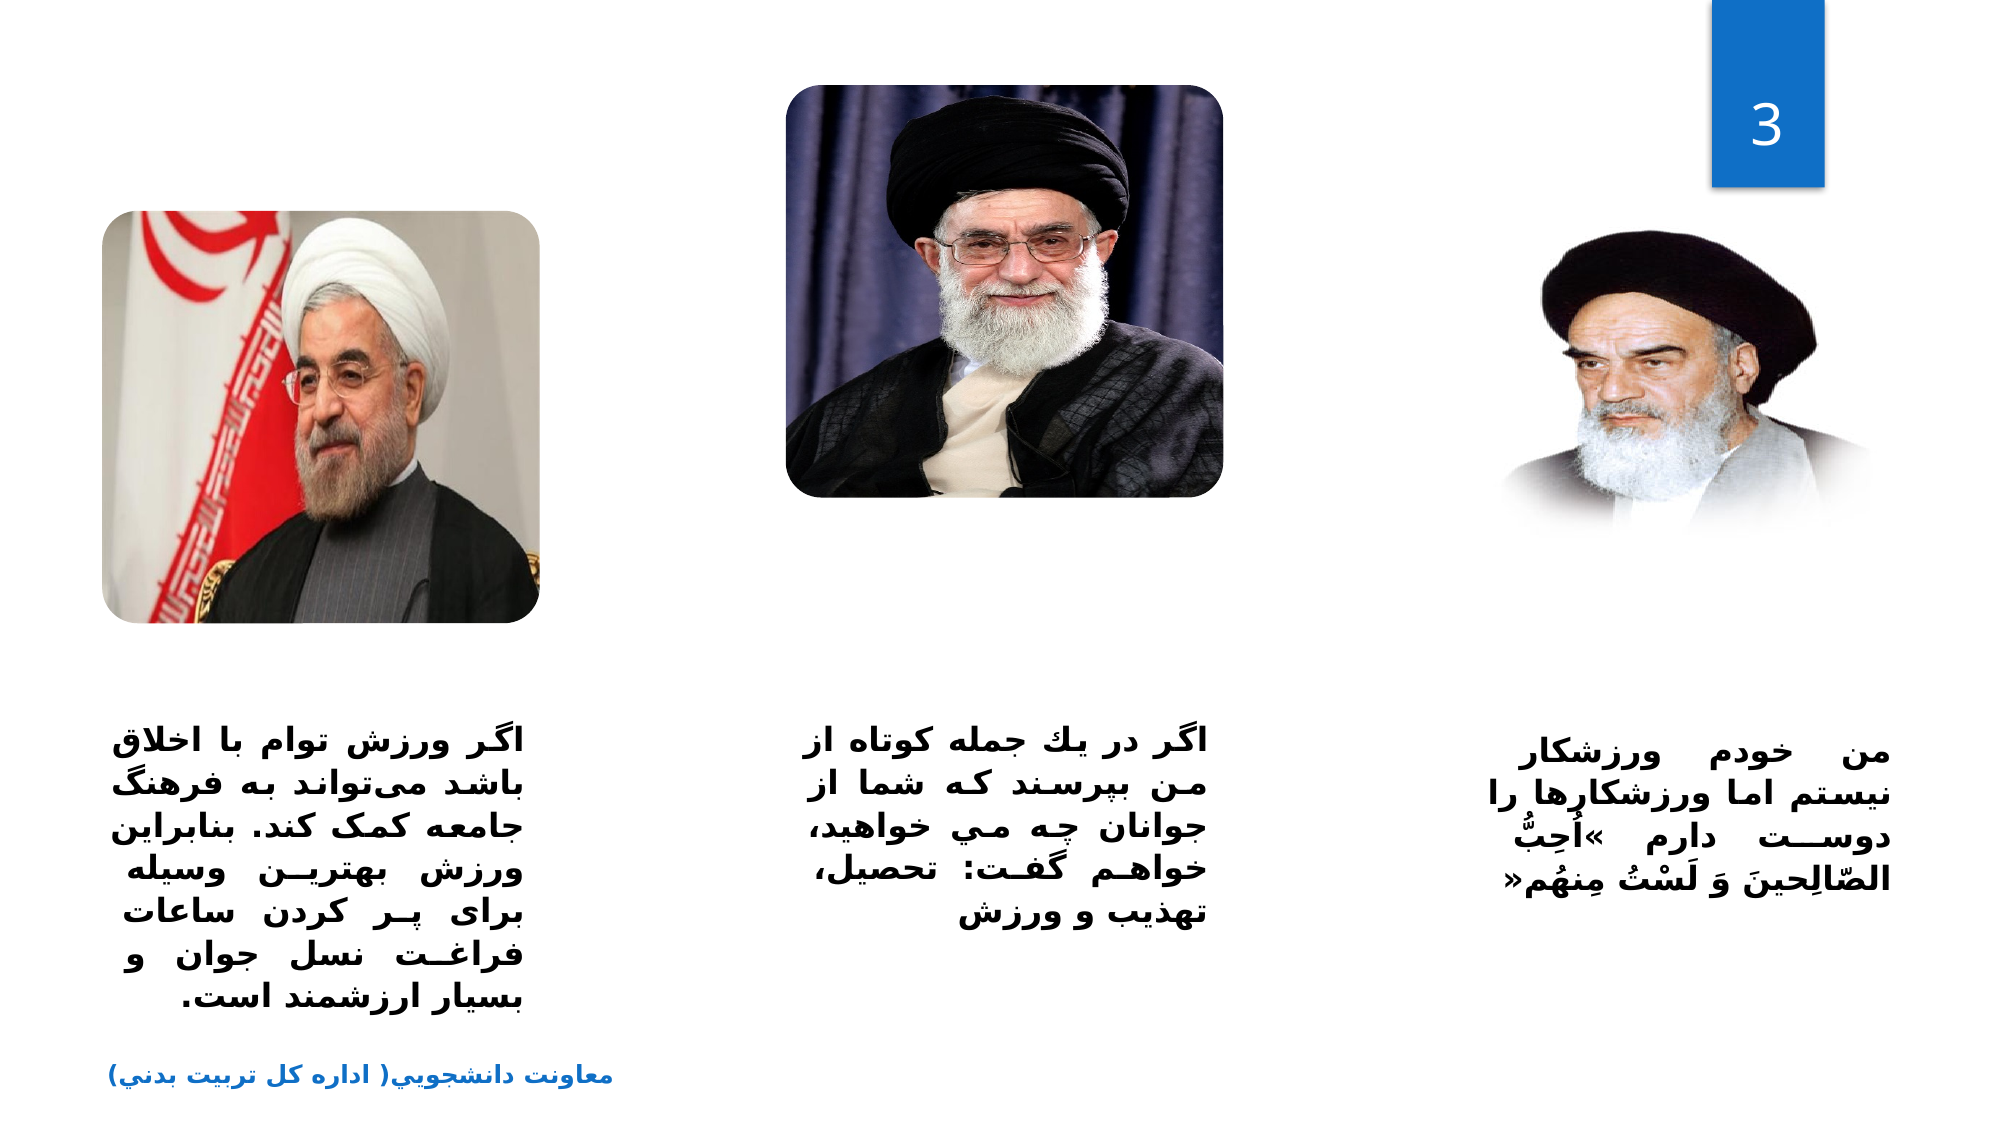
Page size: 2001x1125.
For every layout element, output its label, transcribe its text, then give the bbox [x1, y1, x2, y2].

slide_number 3 [1698, 48, 1836, 175]
text_box من خودم ورزشكار نيستم اما ورزشكارها را دوست دارم »اُحِبُّ الصّالِحینَ وَ لَسْتُ مِنهُم« [1469, 681, 1907, 902]
text_box اگر در يك جمله كوتاه از من بپرسند كه شما از جوانان چه مي خواهيد، خواهم گفت: تحصيل، تهذيب و ورزش [785, 708, 1224, 937]
picture [1469, 210, 1908, 624]
picture [785, 84, 1224, 498]
picture [101, 210, 540, 624]
text_box اگر ورزش توام با اخلاق باشد می‌تواند به فرهنگ جامعه کمک کند. بنابراین ورزش بهترین وسیله برای پر کردن ساعات فراغت نسل جوان و بسیار ارزشمند است. [92, 708, 540, 1022]
footer معاونت دانشجويي( اداره كل تربيت بدني) [92, 1048, 726, 1099]
